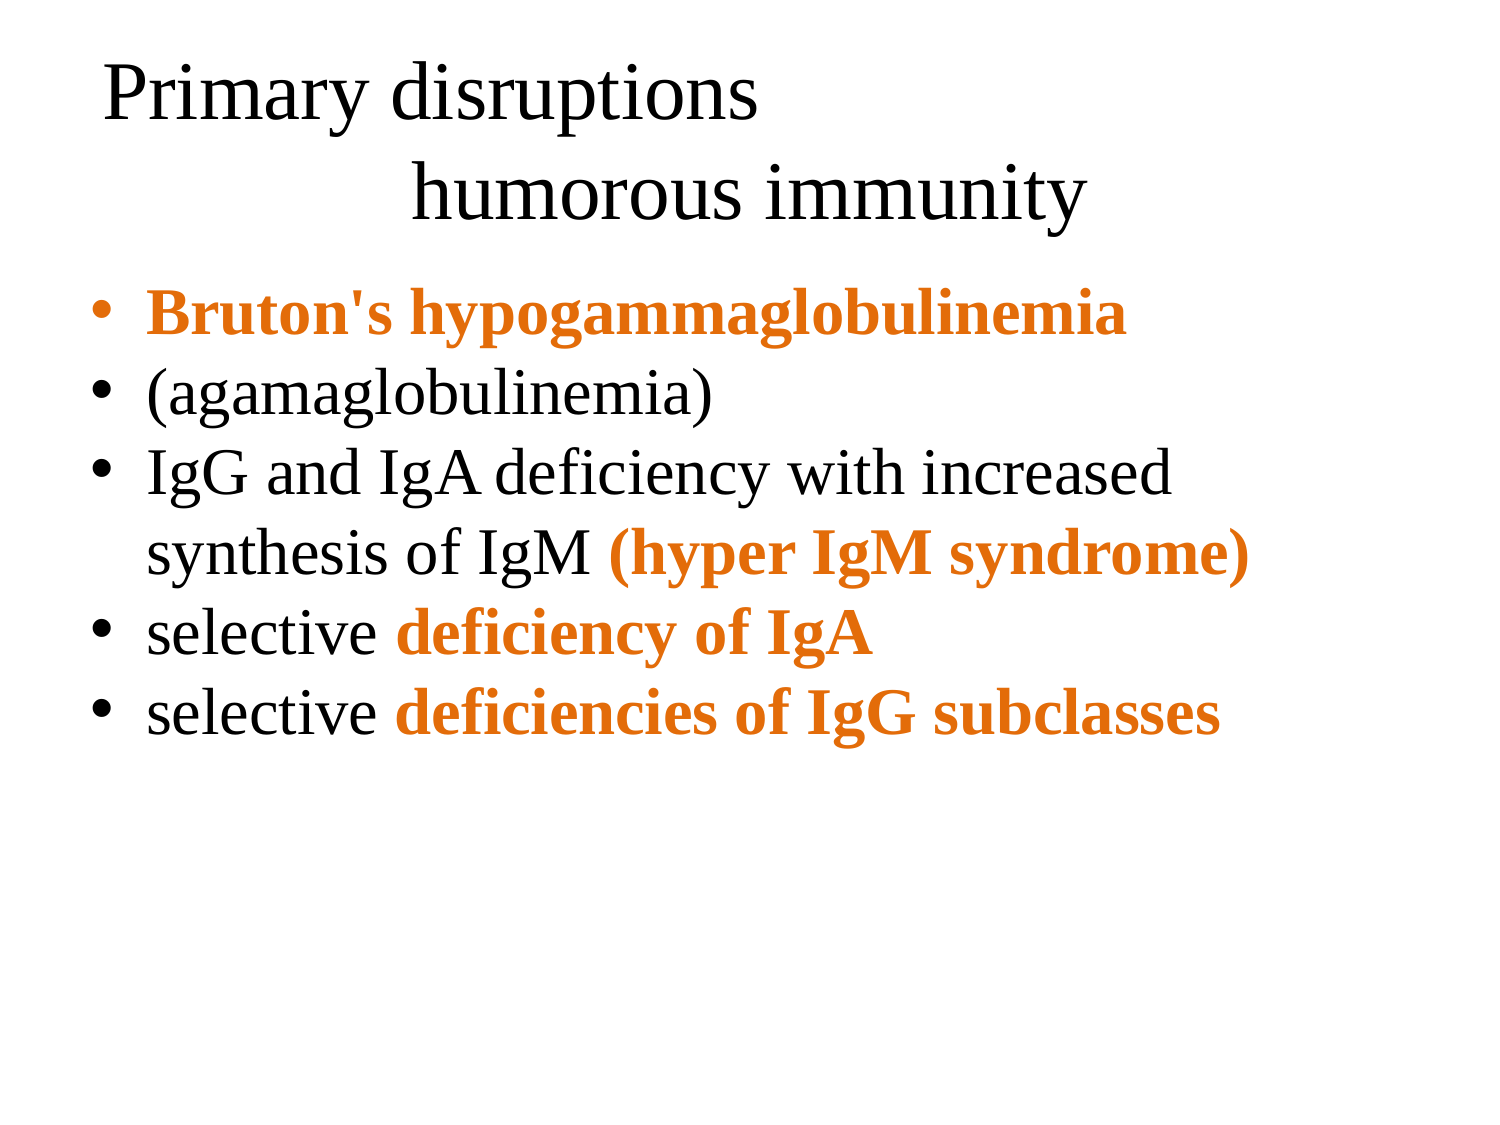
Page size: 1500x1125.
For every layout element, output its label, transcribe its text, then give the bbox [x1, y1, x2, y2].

title Primary disruptions humorous immunity [102, 36, 1398, 237]
text_box Bruton's hypogammaglobulinemia (agamaglobulinemia) IgG and IgA deficiency with increased synthesis of IgM (hyper IgM syndrome) selective deficiency of IgA selective deficiencies of IgG subclasses [87, 267, 1349, 748]
